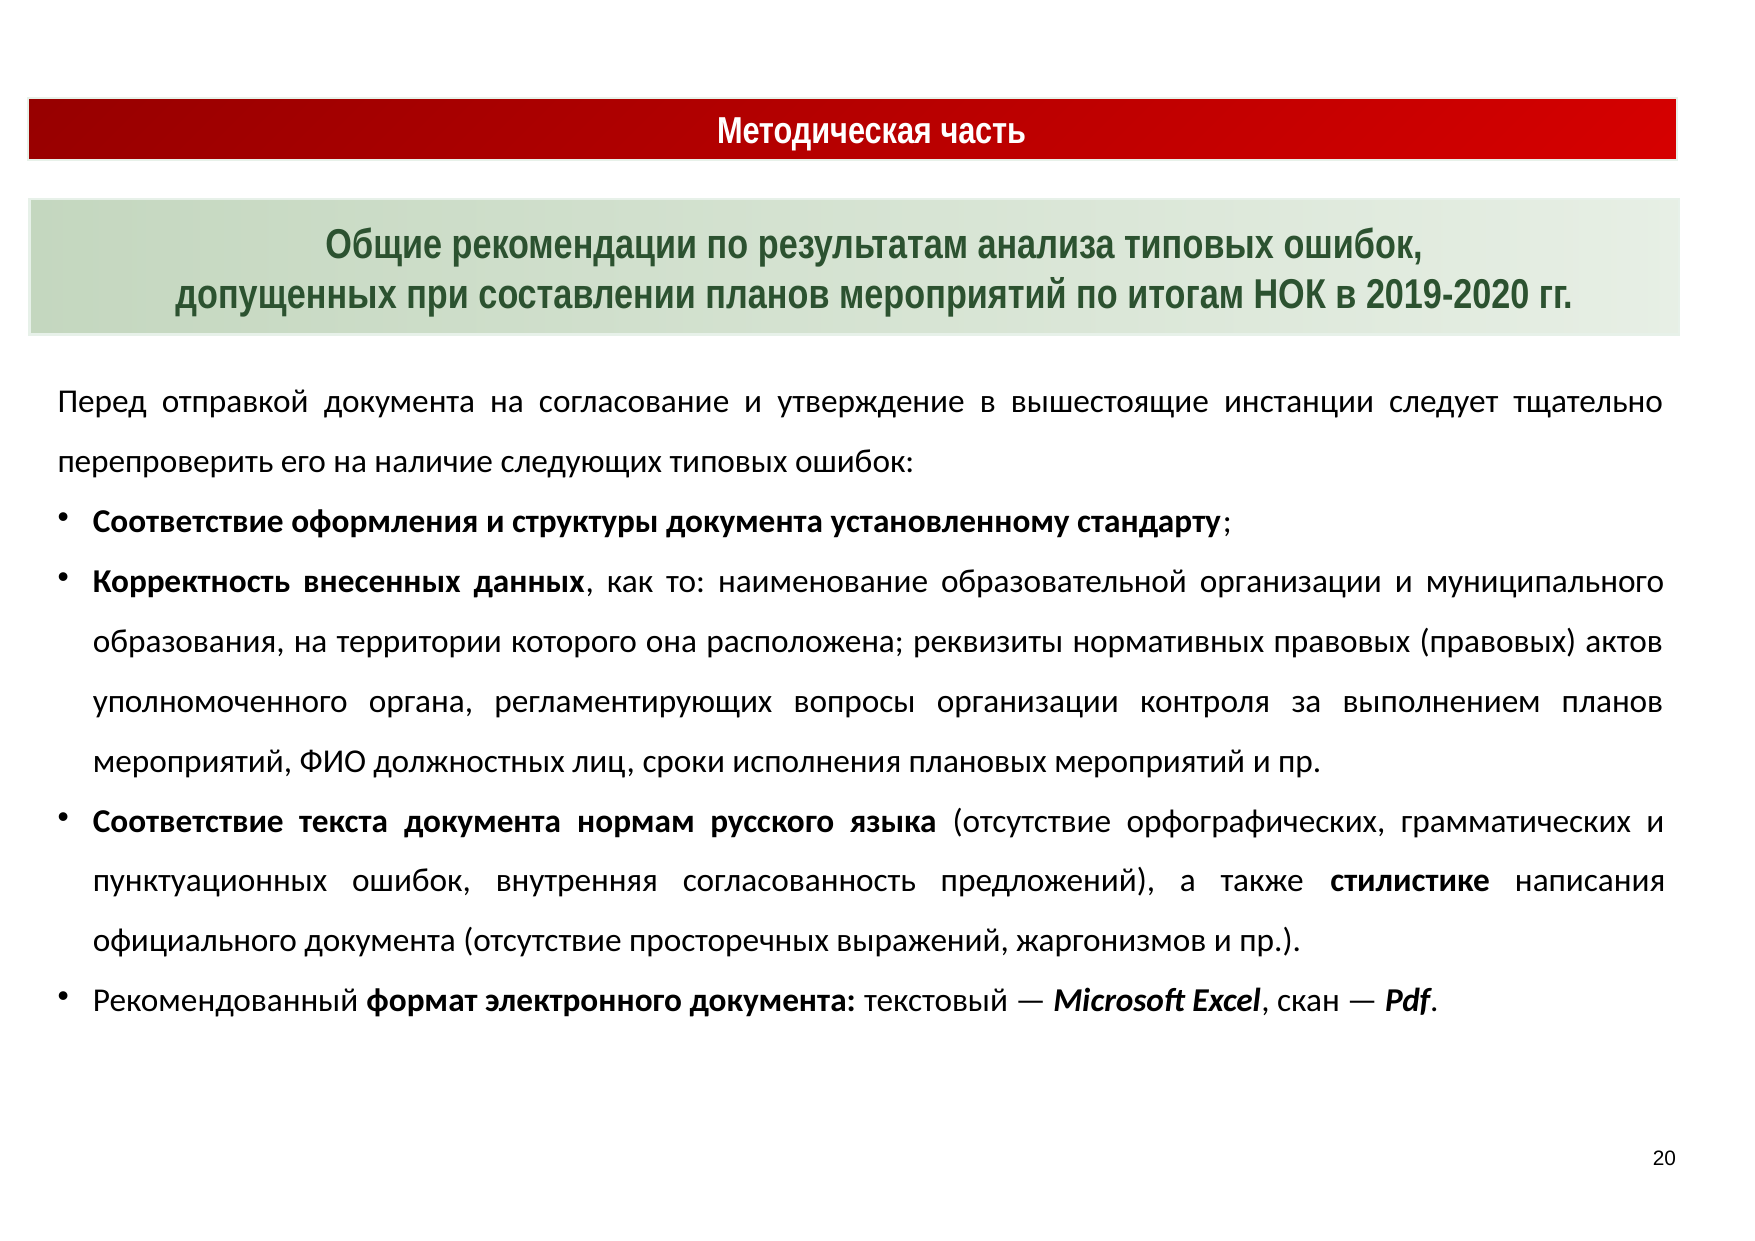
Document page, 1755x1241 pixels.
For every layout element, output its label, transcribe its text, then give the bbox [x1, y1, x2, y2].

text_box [29, 198, 1680, 335]
text_box <номер> [1283, 1136, 1693, 1223]
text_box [27, 98, 1678, 161]
text_box Перед отправкой документа на согласование и утверждение в вышестоящие инстанции следует тщательно перепроверить его на наличие следующих типовых ошибок: Соответствие оформления и структуры документа установленному стандарту; Корректность внесенных данных, как то: наименование образовательной организации и муниципального образования, на территории которого она расположена; реквизиты нормативных правовых (правовых) актов уполномоченного органа, регламентирующих вопросы организации контроля за выполнением планов мероприятий, ФИО должностных лиц, сроки исполнения плановых мероприятий и пр. Соответствие текста документа нормам русского языка (отсутствие орфографических, грамматических и пунктуационных ошибок, внутренняя согласованность предложений), а также стилистике написания официального документа (отсутствие просторечных выражений, жаргонизмов и пр.). Рекомендованный формат электронного документа: текстовый — Microsoft Excel, скан — Pdf. [42, 352, 1681, 1127]
